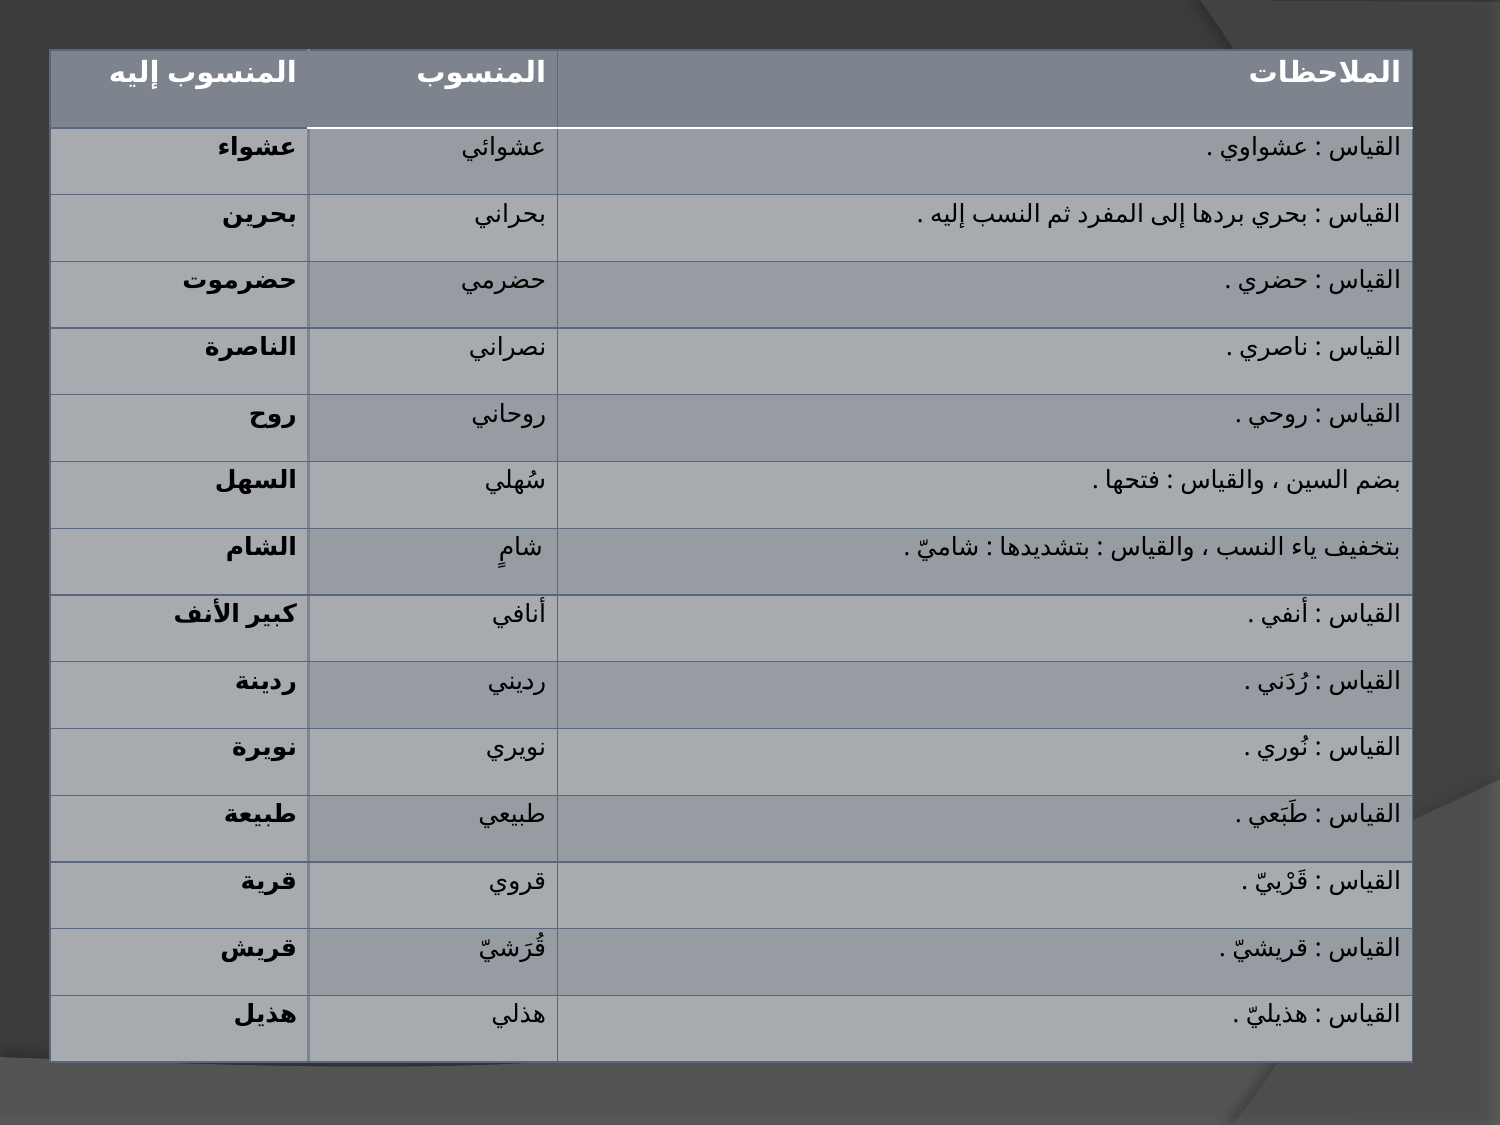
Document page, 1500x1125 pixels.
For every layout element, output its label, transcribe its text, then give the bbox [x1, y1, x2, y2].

table_cell رديني [310, 662, 557, 728]
table_cell بضم السين ، والقياس : فتحها . [558, 462, 1412, 528]
table_cell نويرة [51, 729, 307, 795]
table_cell عشوائي [310, 129, 557, 194]
table_cell عشواء [51, 129, 307, 194]
table_cell القياس : طَبَعي . [558, 796, 1412, 861]
table_cell نويري [310, 729, 557, 795]
table_cell أنافي [310, 596, 557, 661]
table_cell حضرموت [51, 262, 307, 327]
table_cell روحاني [310, 395, 557, 461]
table_cell حضرمي [310, 262, 557, 327]
table_cell القياس : رُدَني . [558, 662, 1412, 728]
table_cell سُهلي [310, 462, 557, 528]
table_cell بحرين [51, 195, 307, 261]
table_cell هذلي [310, 996, 557, 1061]
table_cell قُرَشيّ [310, 929, 557, 995]
table_cell القياس : هذيليّ . [558, 996, 1412, 1061]
table_cell هذيل [51, 996, 307, 1061]
table_cell شامٍ [310, 529, 557, 594]
table_cell السهل [51, 462, 307, 528]
table_cell كبير الأنف [51, 596, 307, 661]
table_cell نصراني [310, 329, 557, 394]
table_cell القياس : روحي . [558, 395, 1412, 461]
table_cell القياس : حضري . [558, 262, 1412, 327]
table_cell قريش [51, 929, 307, 995]
table_cell بحراني [310, 195, 557, 261]
table_header الملاحظات [558, 51, 1412, 127]
table_header المنسوب [310, 51, 557, 127]
table_cell قرية [51, 863, 307, 928]
table_cell القياس : قريشيّ . [558, 929, 1412, 995]
table_cell طبيعة [51, 796, 307, 861]
table_cell القياس : أنفي . [558, 596, 1412, 661]
table_cell الناصرة [51, 329, 307, 394]
table_cell القياس : عشواوي . [558, 129, 1412, 194]
table_cell القياس : نُوري . [558, 729, 1412, 795]
table_cell الشام [51, 529, 307, 594]
table_cell قروي [310, 863, 557, 928]
table_header المنسوب إليه [51, 51, 307, 127]
table_cell روح [51, 395, 307, 461]
table_cell القياس : بحري بردها إلى المفرد ثم النسب إليه . [558, 195, 1412, 261]
table_cell القياس : ناصري . [558, 329, 1412, 394]
table_cell ردينة [51, 662, 307, 728]
table_cell القياس : قَرْييّ . [558, 863, 1412, 928]
table_cell طبيعي [310, 796, 557, 861]
table_cell بتخفيف ياء النسب ، والقياس : بتشديدها : شاميّ . [558, 529, 1412, 594]
